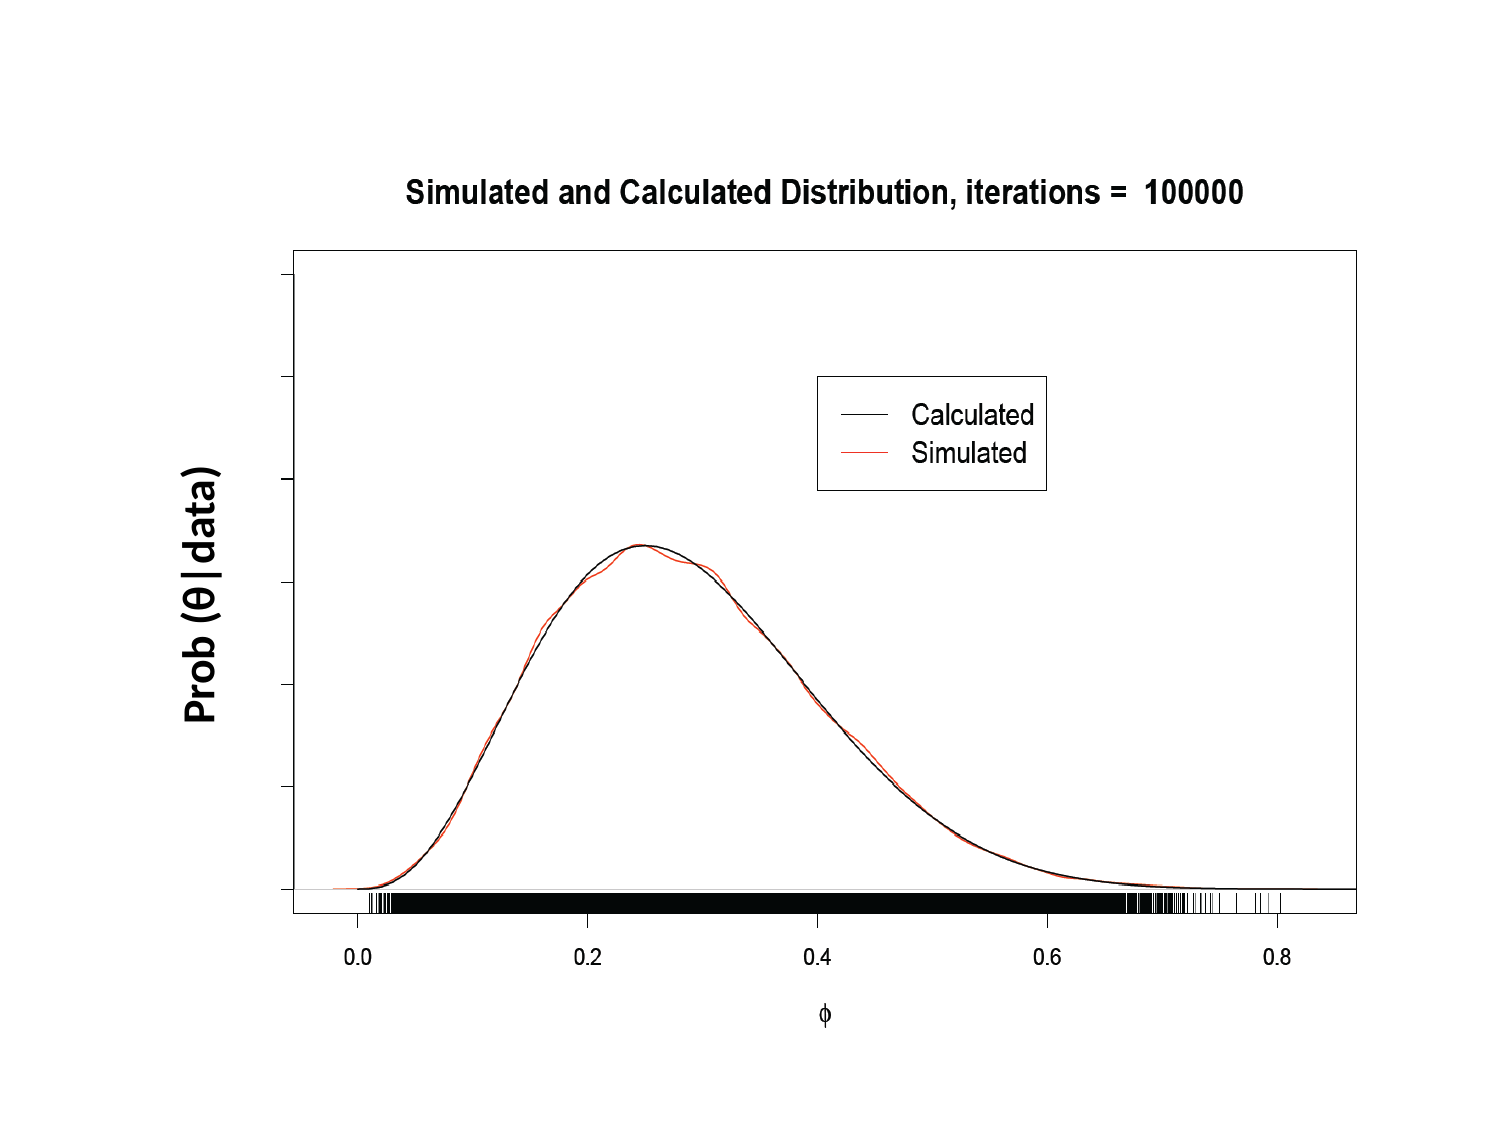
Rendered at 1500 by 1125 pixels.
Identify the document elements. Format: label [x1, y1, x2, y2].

text_box [160, 74, 1376, 1038]
